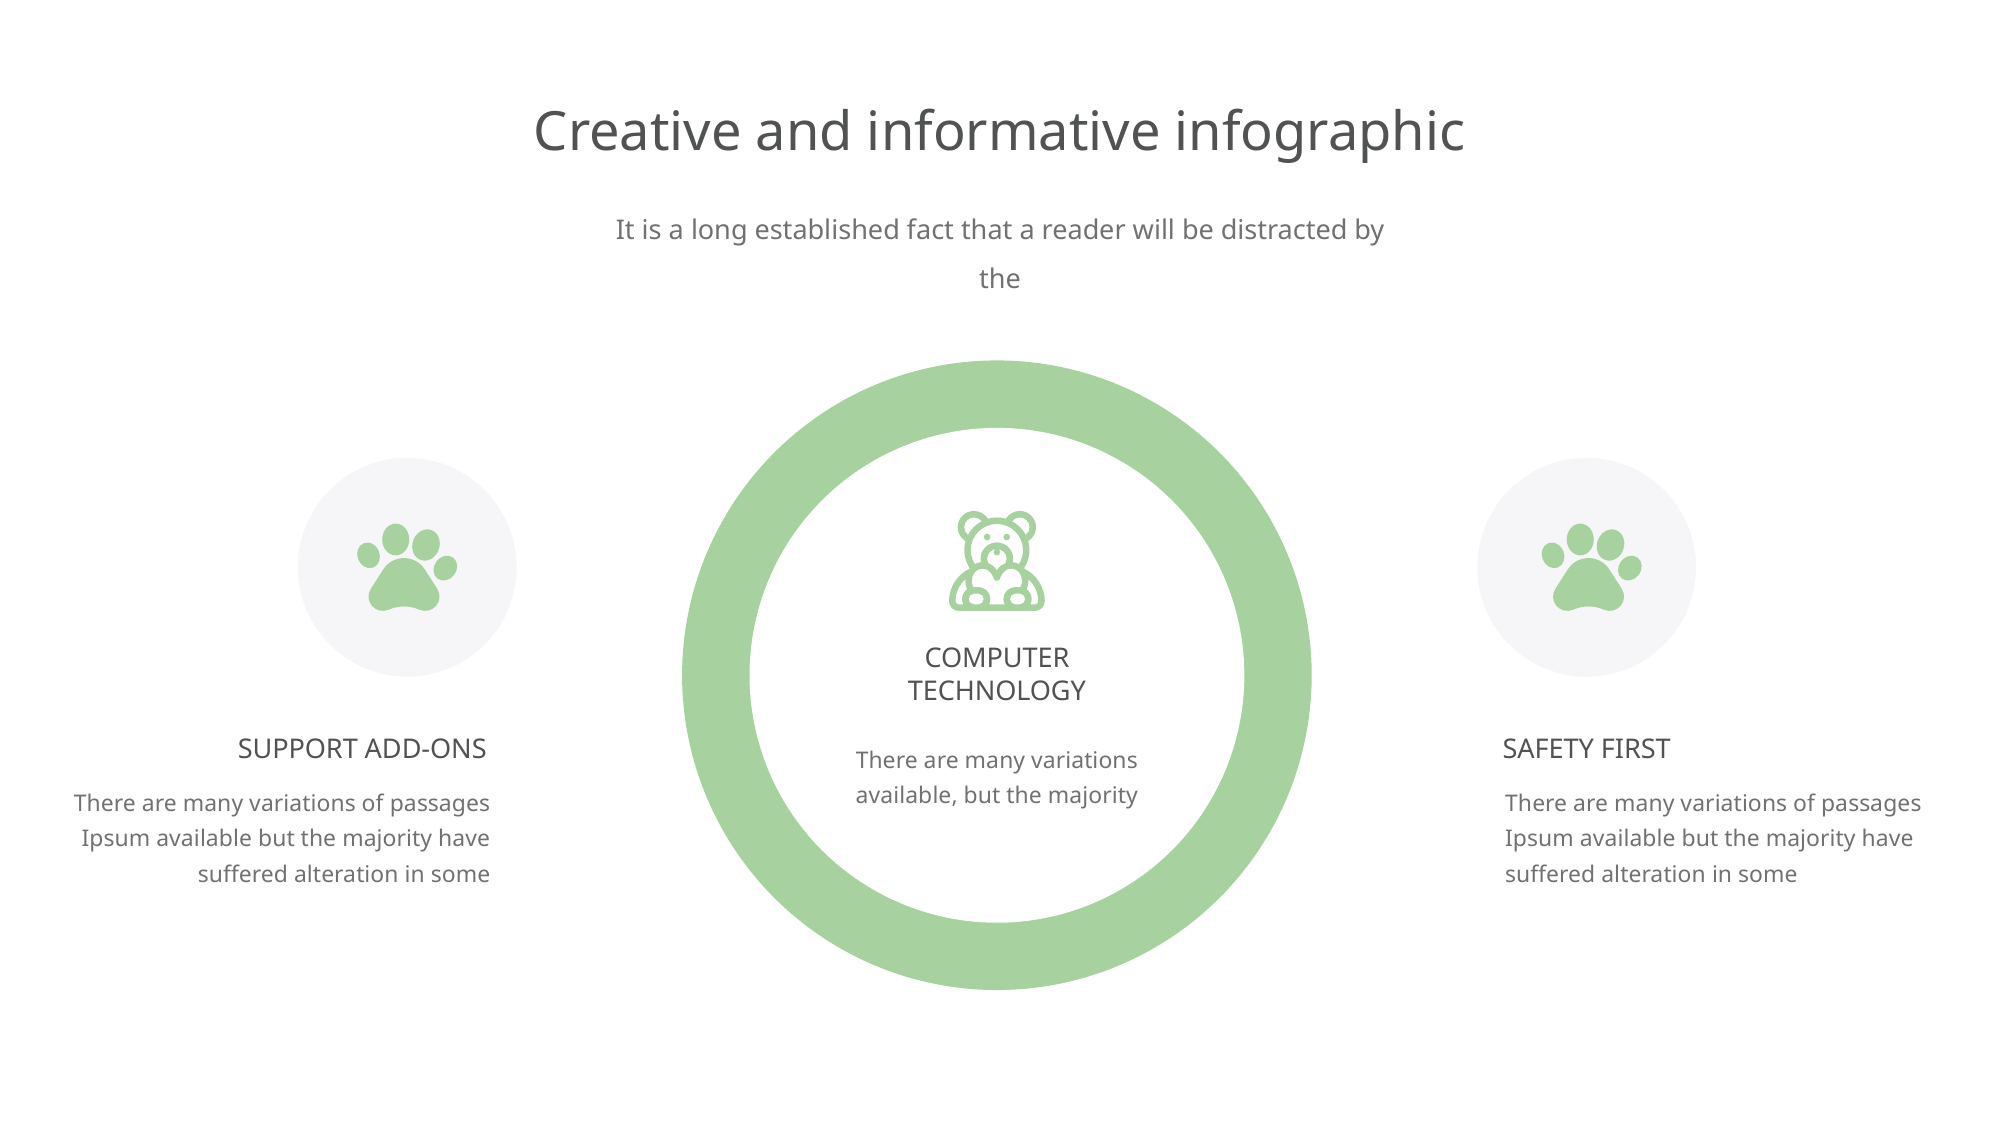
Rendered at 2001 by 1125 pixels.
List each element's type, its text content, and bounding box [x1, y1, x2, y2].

text_box [1553, 558, 1625, 611]
text_box [1596, 529, 1625, 561]
text_box [382, 523, 410, 556]
text_box [1477, 457, 1697, 677]
text_box [749, 427, 1245, 923]
text_box There are many variations of passages Ipsum available but the majority have suffered alteration in some [1501, 775, 1927, 892]
text_box Safety first [1498, 726, 1676, 768]
text_box [433, 555, 458, 581]
text_box There are many variations available, but the majority [851, 732, 1143, 813]
text_box [412, 529, 440, 561]
list It is a long established fact that a reader will be distracted by the [591, 187, 1409, 238]
text_box [297, 457, 517, 677]
text_box [357, 542, 380, 569]
title Creative and informative infographic [503, 71, 1497, 187]
text_box COMPUTER TECHNOLOGY [903, 636, 1091, 710]
text_box [1618, 555, 1642, 581]
text_box Support add-ons [233, 726, 491, 768]
text_box [1541, 542, 1565, 569]
text_box [949, 510, 1045, 611]
text_box [682, 360, 1312, 991]
text_box [368, 558, 440, 611]
text_box [1566, 523, 1594, 556]
text_box There are many variations of passages Ipsum available but the majority have suffered alteration in some [69, 775, 495, 892]
